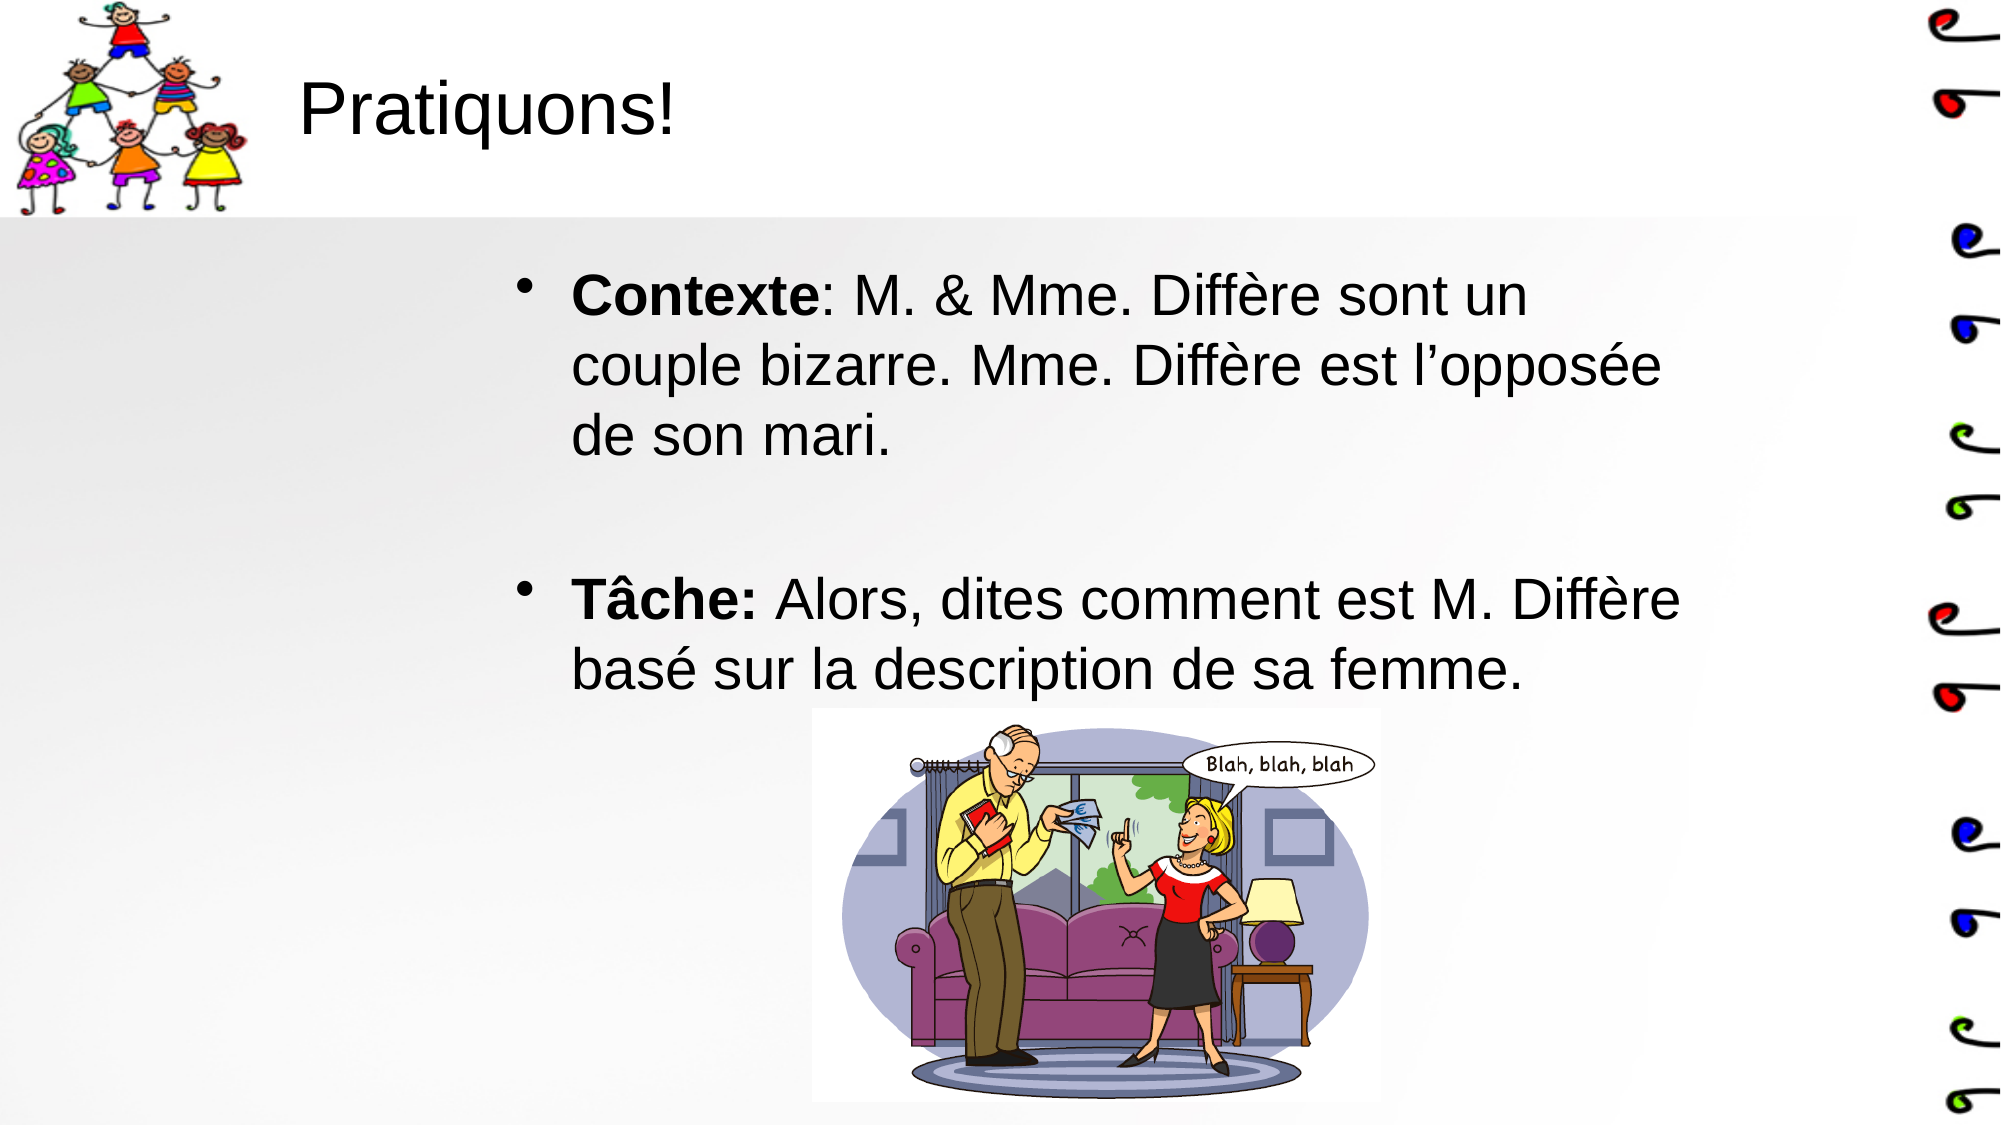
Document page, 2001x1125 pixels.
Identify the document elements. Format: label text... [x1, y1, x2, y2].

picture [0, 0, 2001, 1125]
list Contexte: M. & Mme. Diffère sont un couple bizarre. Mme. Diffère est l’opposée de son mari. Tâche: Alors, dites comment est M. Diffère basé sur la description de sa femme. [499, 249, 1713, 1088]
title Pratiquons! [283, 16, 1951, 192]
